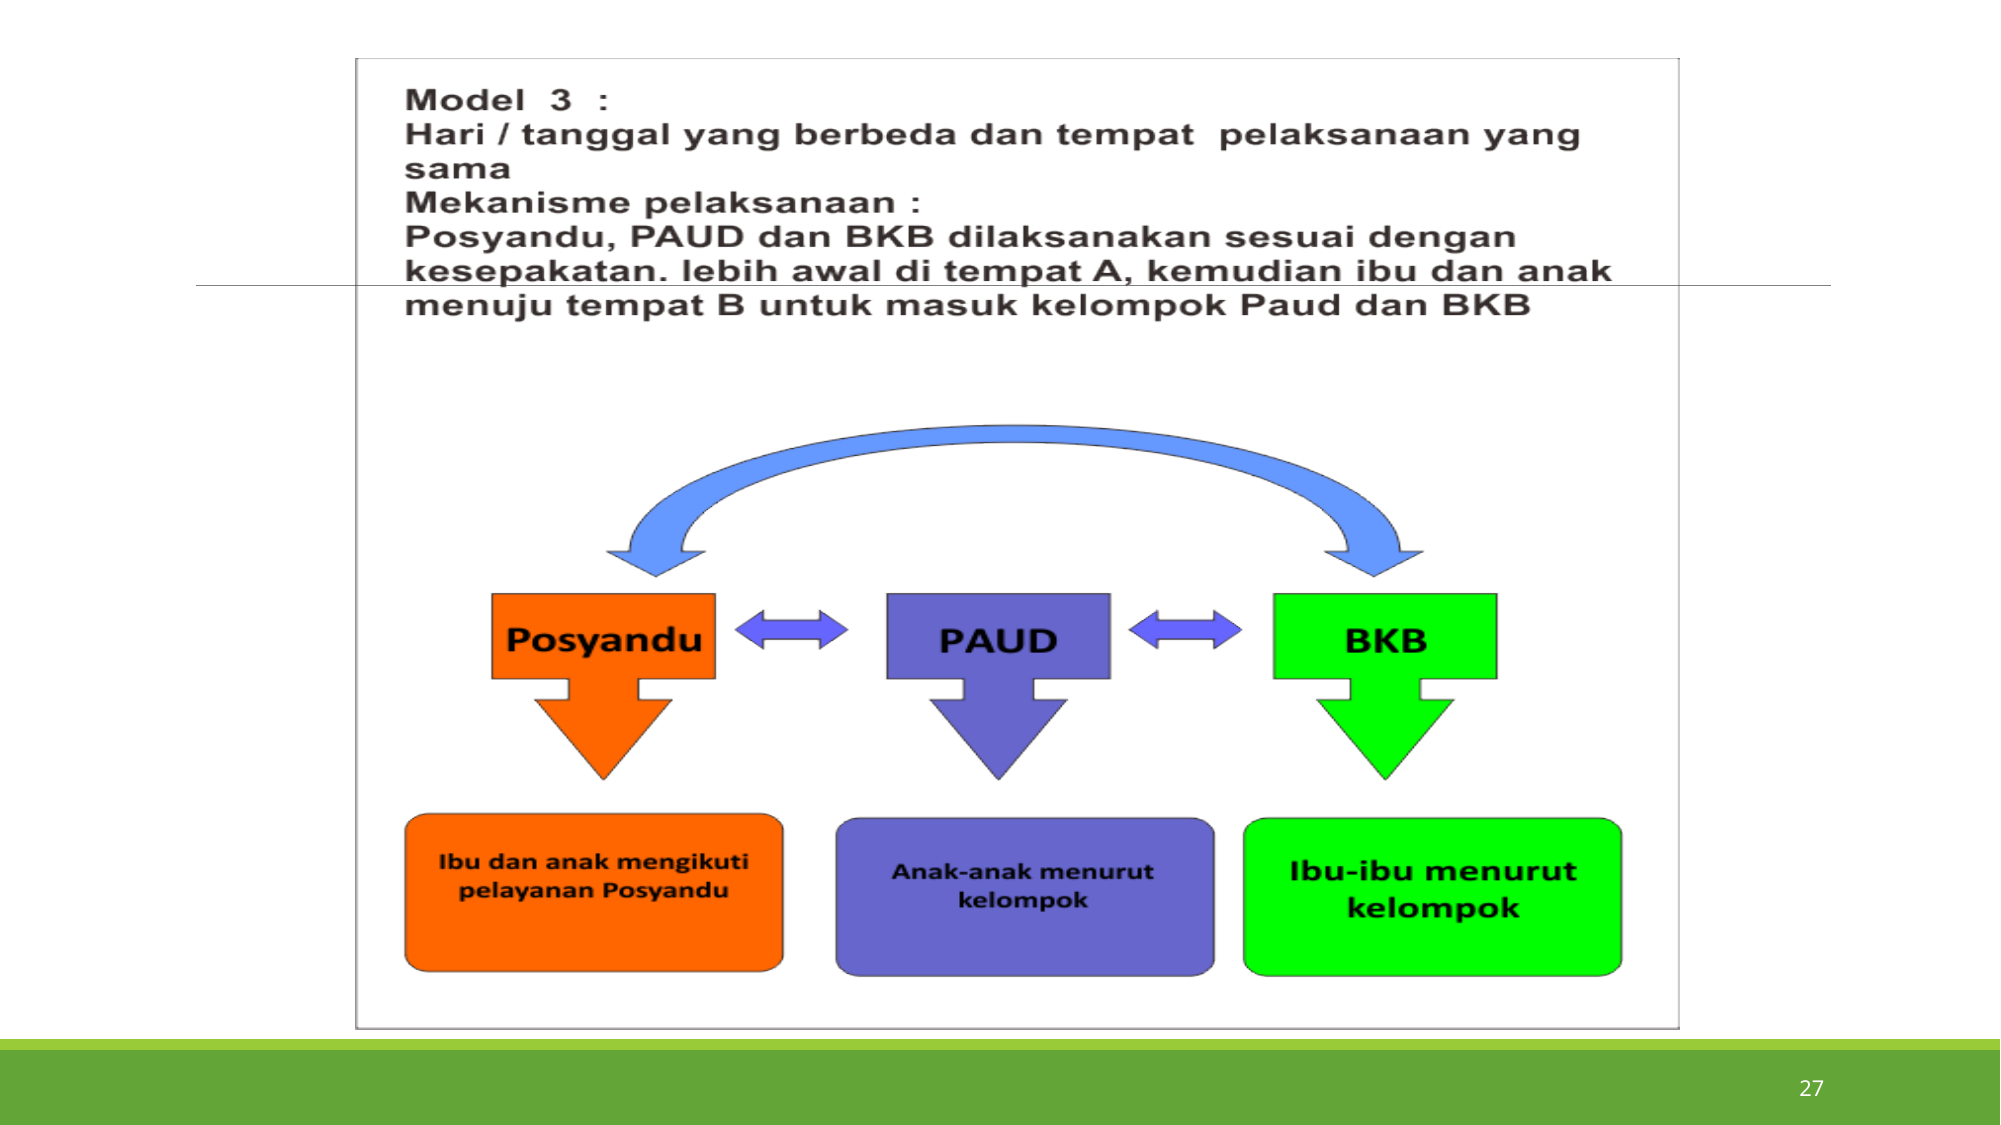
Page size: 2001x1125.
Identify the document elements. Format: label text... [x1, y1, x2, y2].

picture [354, 58, 1681, 1030]
slide_number 27 [1624, 1059, 1840, 1120]
